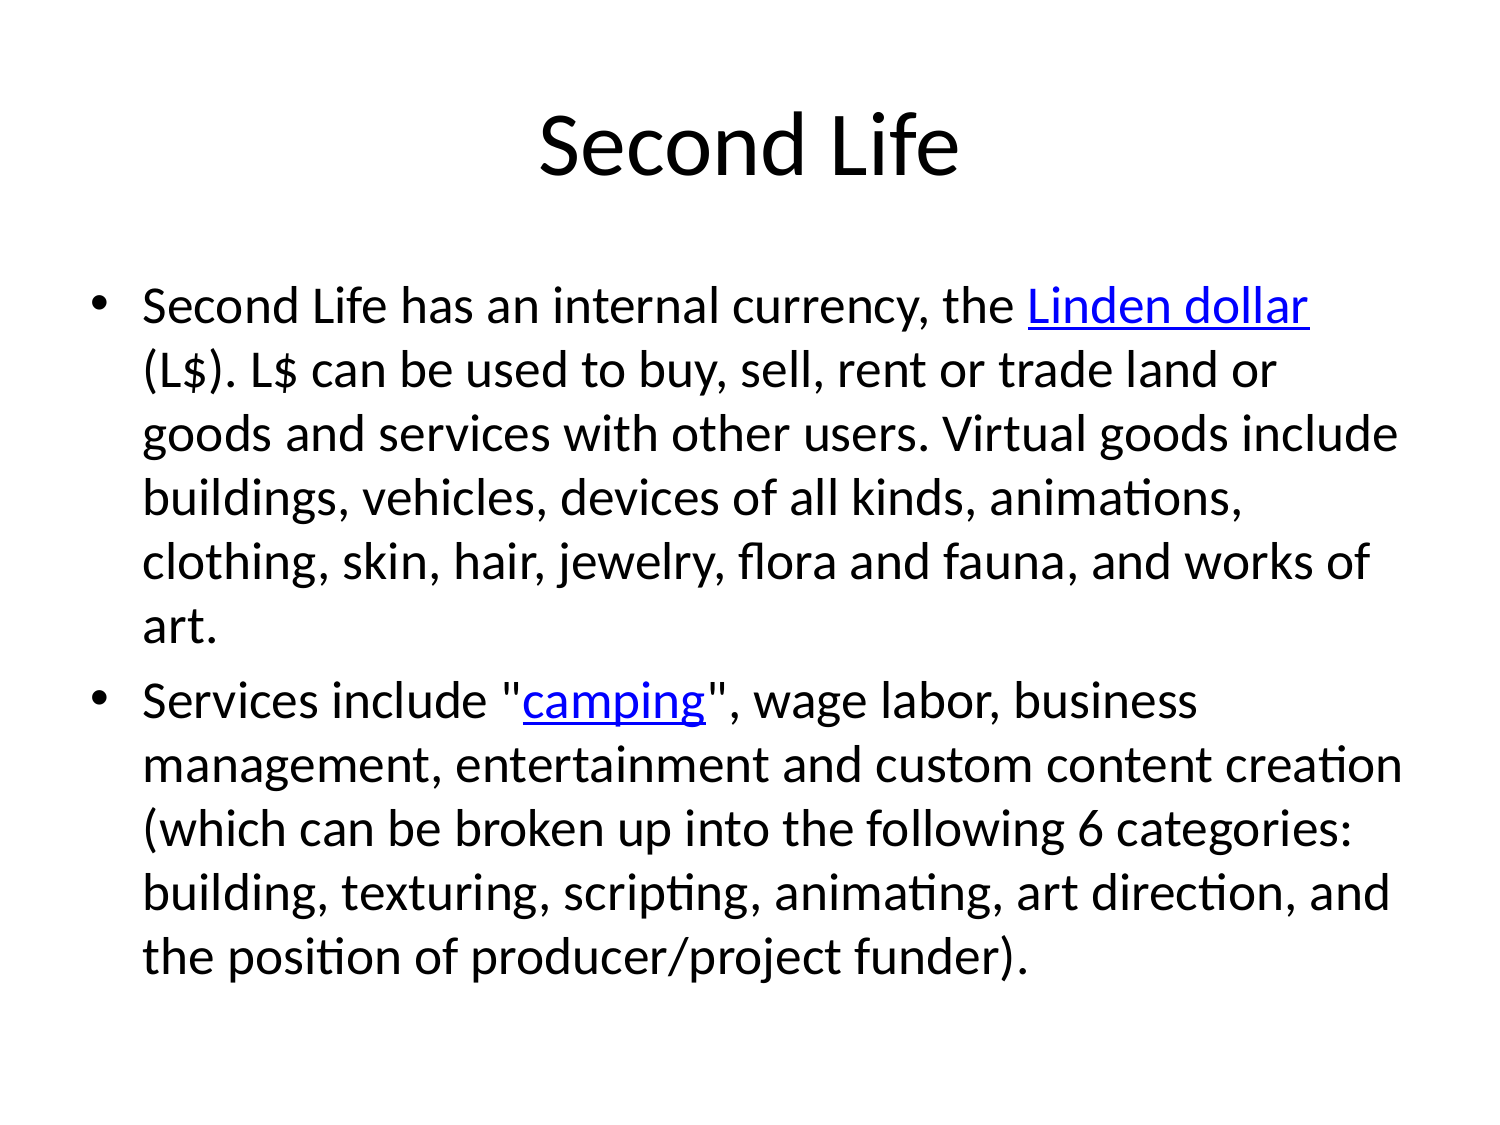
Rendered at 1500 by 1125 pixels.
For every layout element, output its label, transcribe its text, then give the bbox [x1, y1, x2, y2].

title Second Life [75, 45, 1425, 233]
list Second Life has an internal currency, the Linden dollar (L$). L$ can be used to buy, sell, rent or trade land or goods and services with other users. Virtual goods include buildings, vehicles, devices of all kinds, animations, clothing, skin, hair, jewelry, flora and fauna, and works of art. Services include "camping", wage labor, business management, entertainment and custom content creation (which can be broken up into the following 6 categories: building, texturing, scripting, animating, art direction, and the position of producer/project funder). [75, 262, 1425, 1005]
